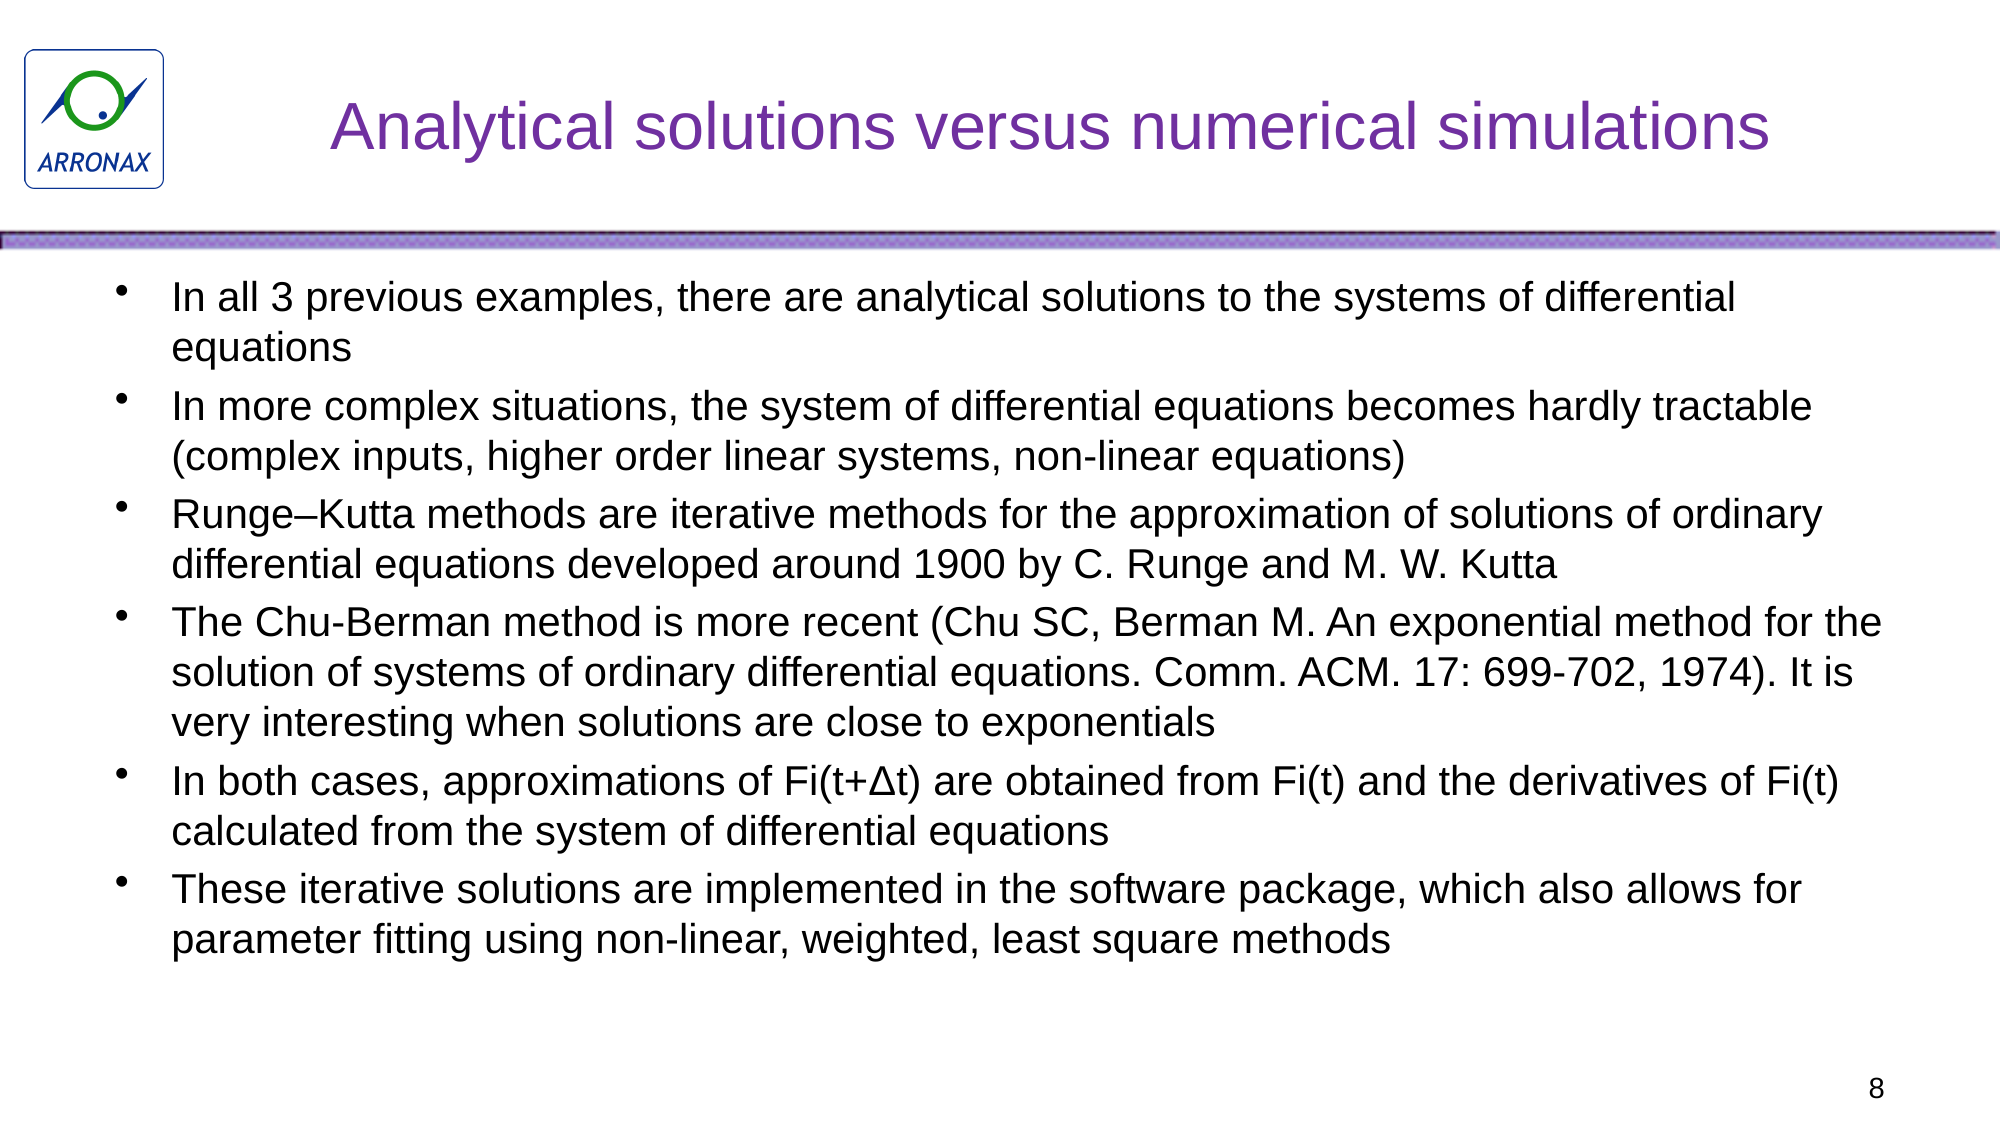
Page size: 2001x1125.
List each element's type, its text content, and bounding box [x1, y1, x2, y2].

list In all 3 previous examples, there are analytical solutions to the systems of differential equations In more complex situations, the system of differential equations becomes hardly tractable (complex inputs, higher order linear systems, non-linear equations) Runge–Kutta methods are iterative methods for the approximation of solutions of ordinary differential equations developed around 1900 by C. Runge and M. W. Kutta The Chu-Berman method is more recent (Chu SC, Berman M. An exponential method for the solution of systems of ordinary differential equations. Comm. ACM. 17: 699-702, 1974). It is very interesting when solutions are close to exponentials In both cases, approximations of Fi(t+Δt) are obtained from Fi(t) and the derivatives of Fi(t) calculated from the system of differential equations These iterative solutions are implemented in the software package, which also allows for parameter fitting using non-linear, weighted, least square methods [99, 262, 1900, 1005]
picture [0, 225, 2000, 263]
slide_number 8 [1433, 1061, 1901, 1113]
title Analytical solutions versus numerical simulations [202, 45, 1900, 200]
picture [24, 49, 164, 189]
